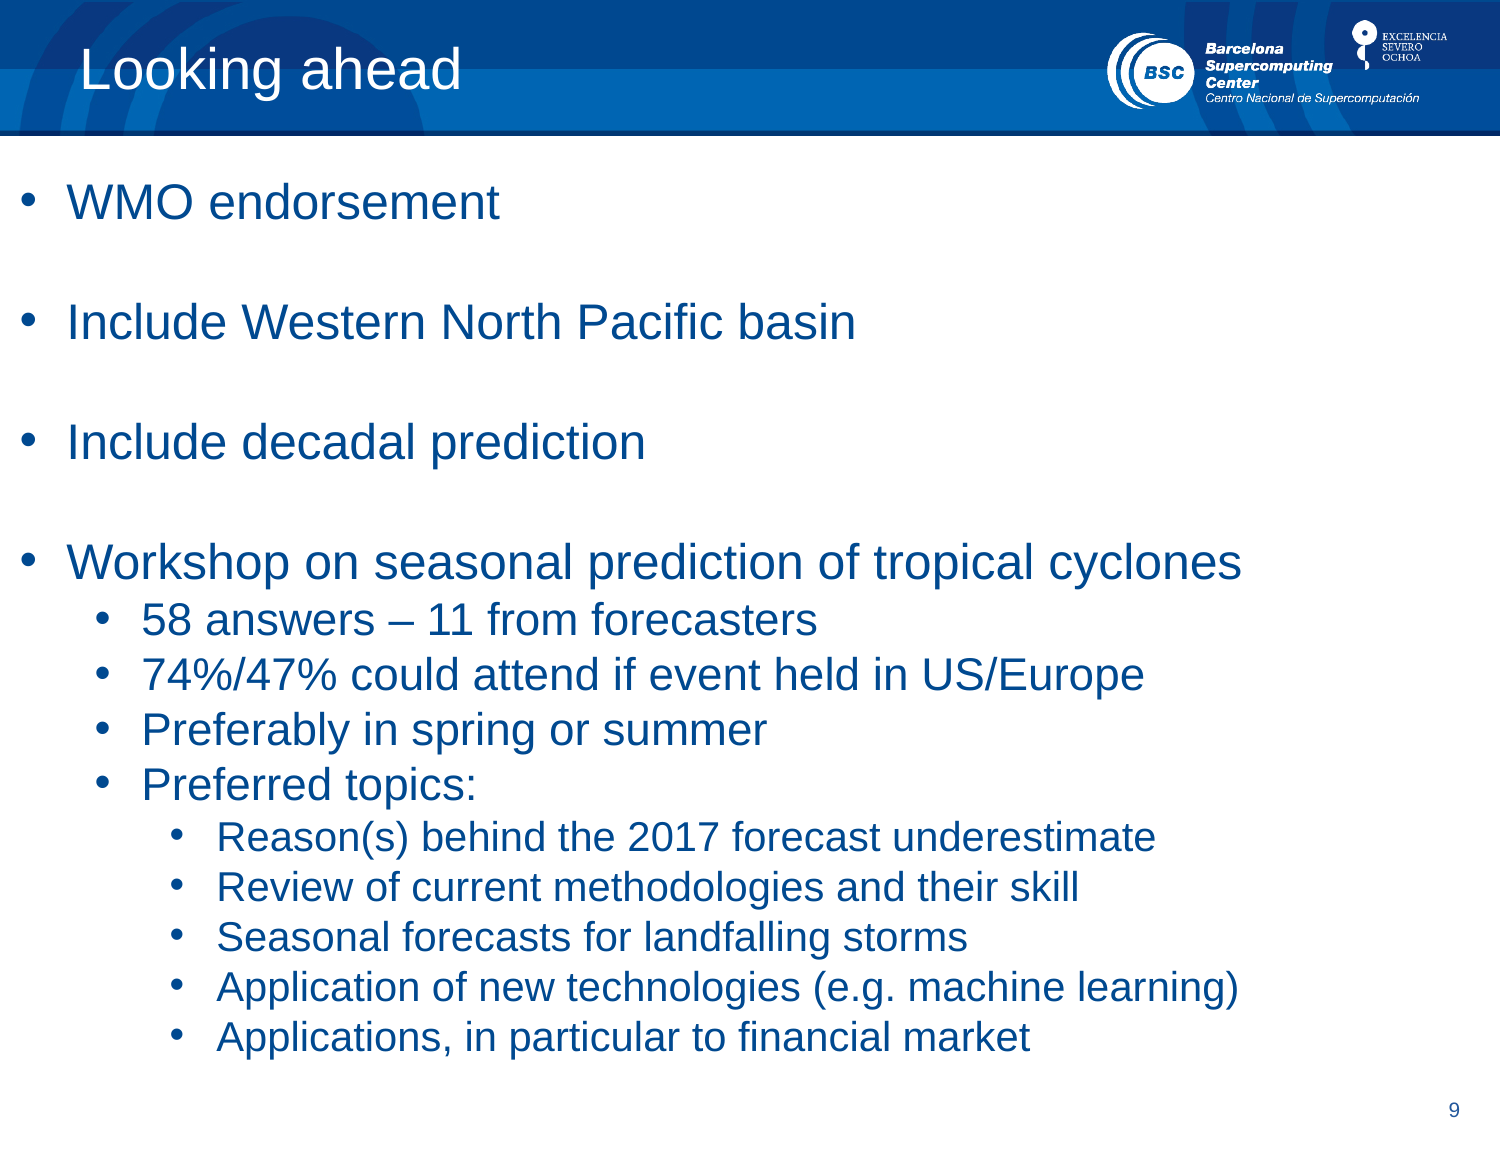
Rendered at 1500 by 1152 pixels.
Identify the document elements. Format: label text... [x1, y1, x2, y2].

picture [0, 0, 1500, 136]
title Looking ahead [65, 23, 1081, 138]
text_box WMO endorsement Include Western North Pacific basin Include decadal prediction Workshop on seasonal prediction of tropical cyclones 58 answers – 11 from forecasters 74%/47% could attend if event held in US/Europe Preferably in spring or summer Preferred topics: Reason(s) behind the 2017 forecast underestimate Review of current methodologies and their skill Seasonal forecasts for landfalling storms Application of new technologies (e.g. machine learning) Applications, in particular to financial market [4, 162, 1500, 1068]
